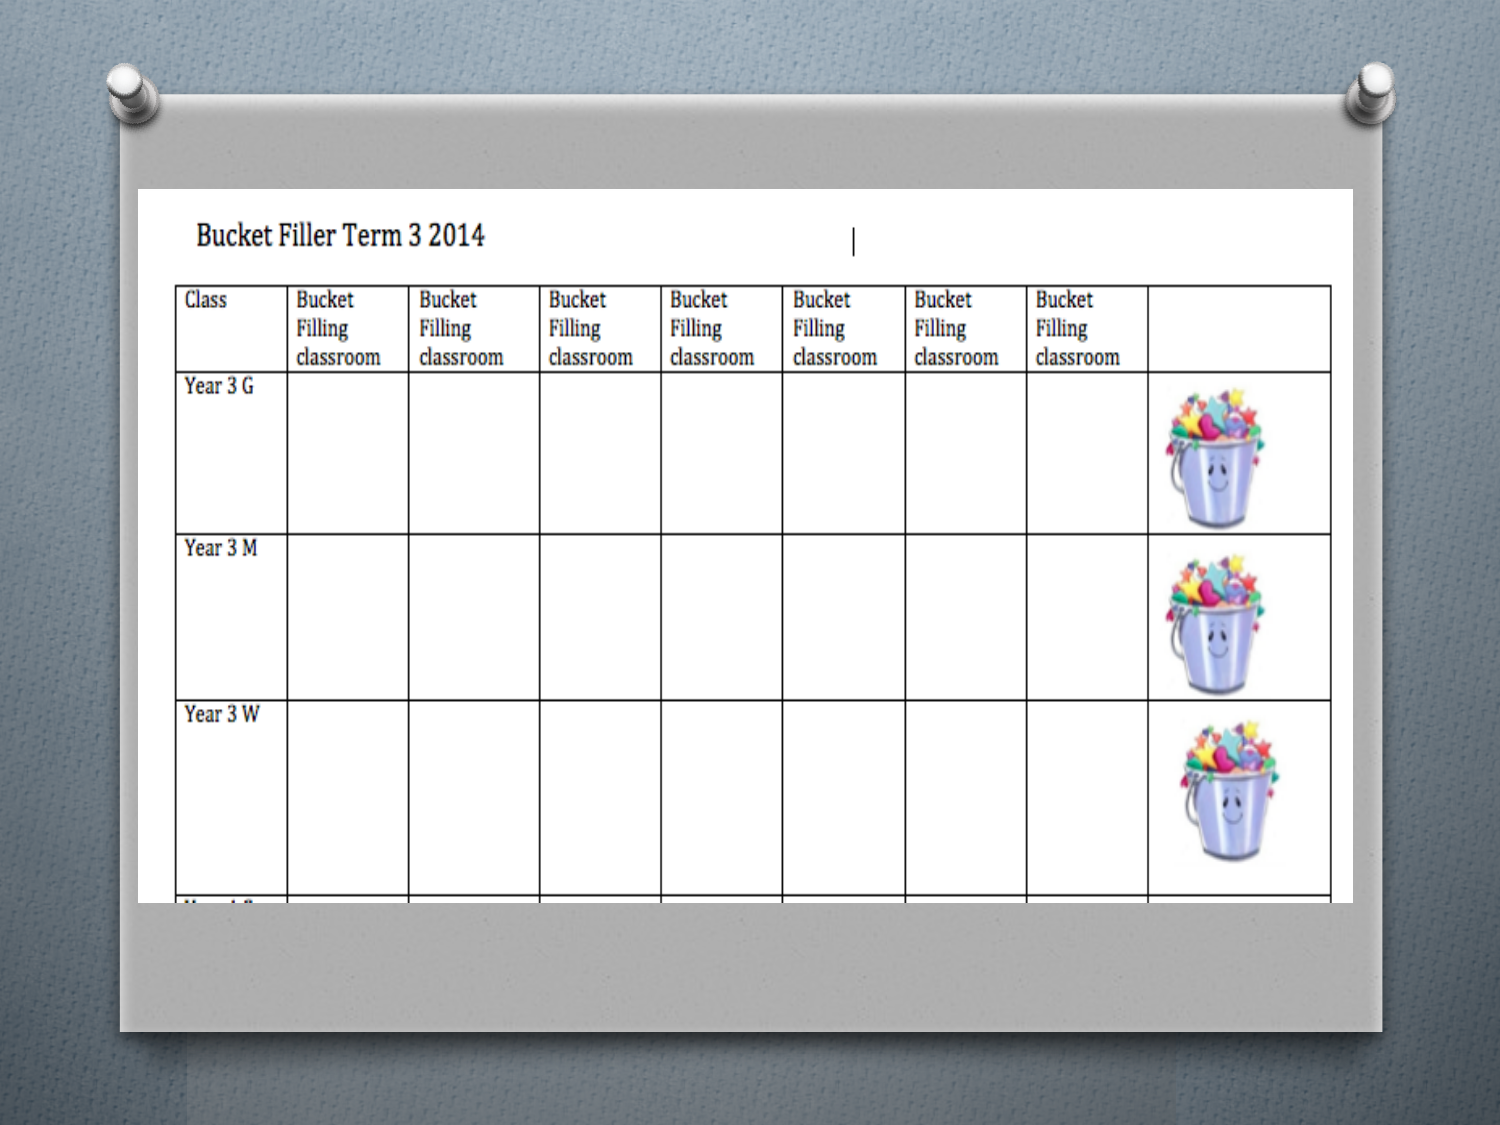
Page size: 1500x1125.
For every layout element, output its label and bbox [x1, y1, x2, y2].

picture [75, 29, 198, 153]
picture [1317, 35, 1439, 156]
picture [138, 189, 1353, 903]
